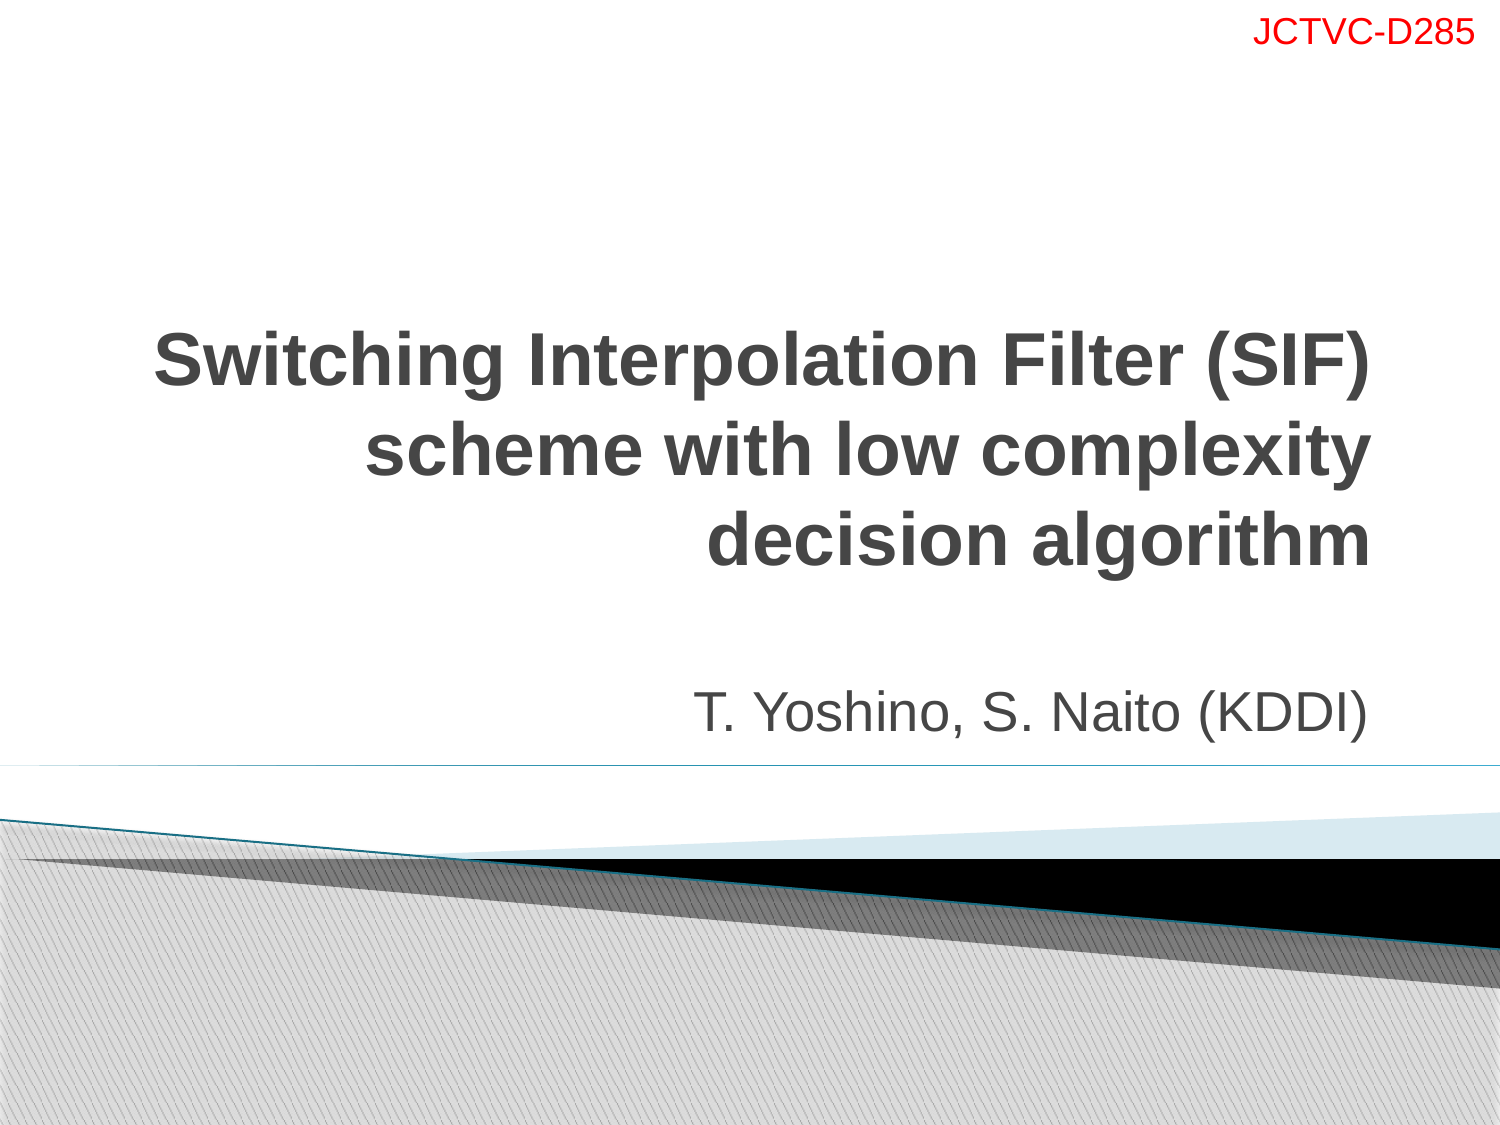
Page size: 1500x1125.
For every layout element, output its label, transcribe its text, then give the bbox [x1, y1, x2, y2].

subtitle T. Yoshino, S. Naito (KDDI) [112, 592, 1388, 790]
picture [5, 859, 1500, 989]
title Switching Interpolation Filter (SIF) scheme with low complexity decision algorithm [112, 287, 1388, 588]
